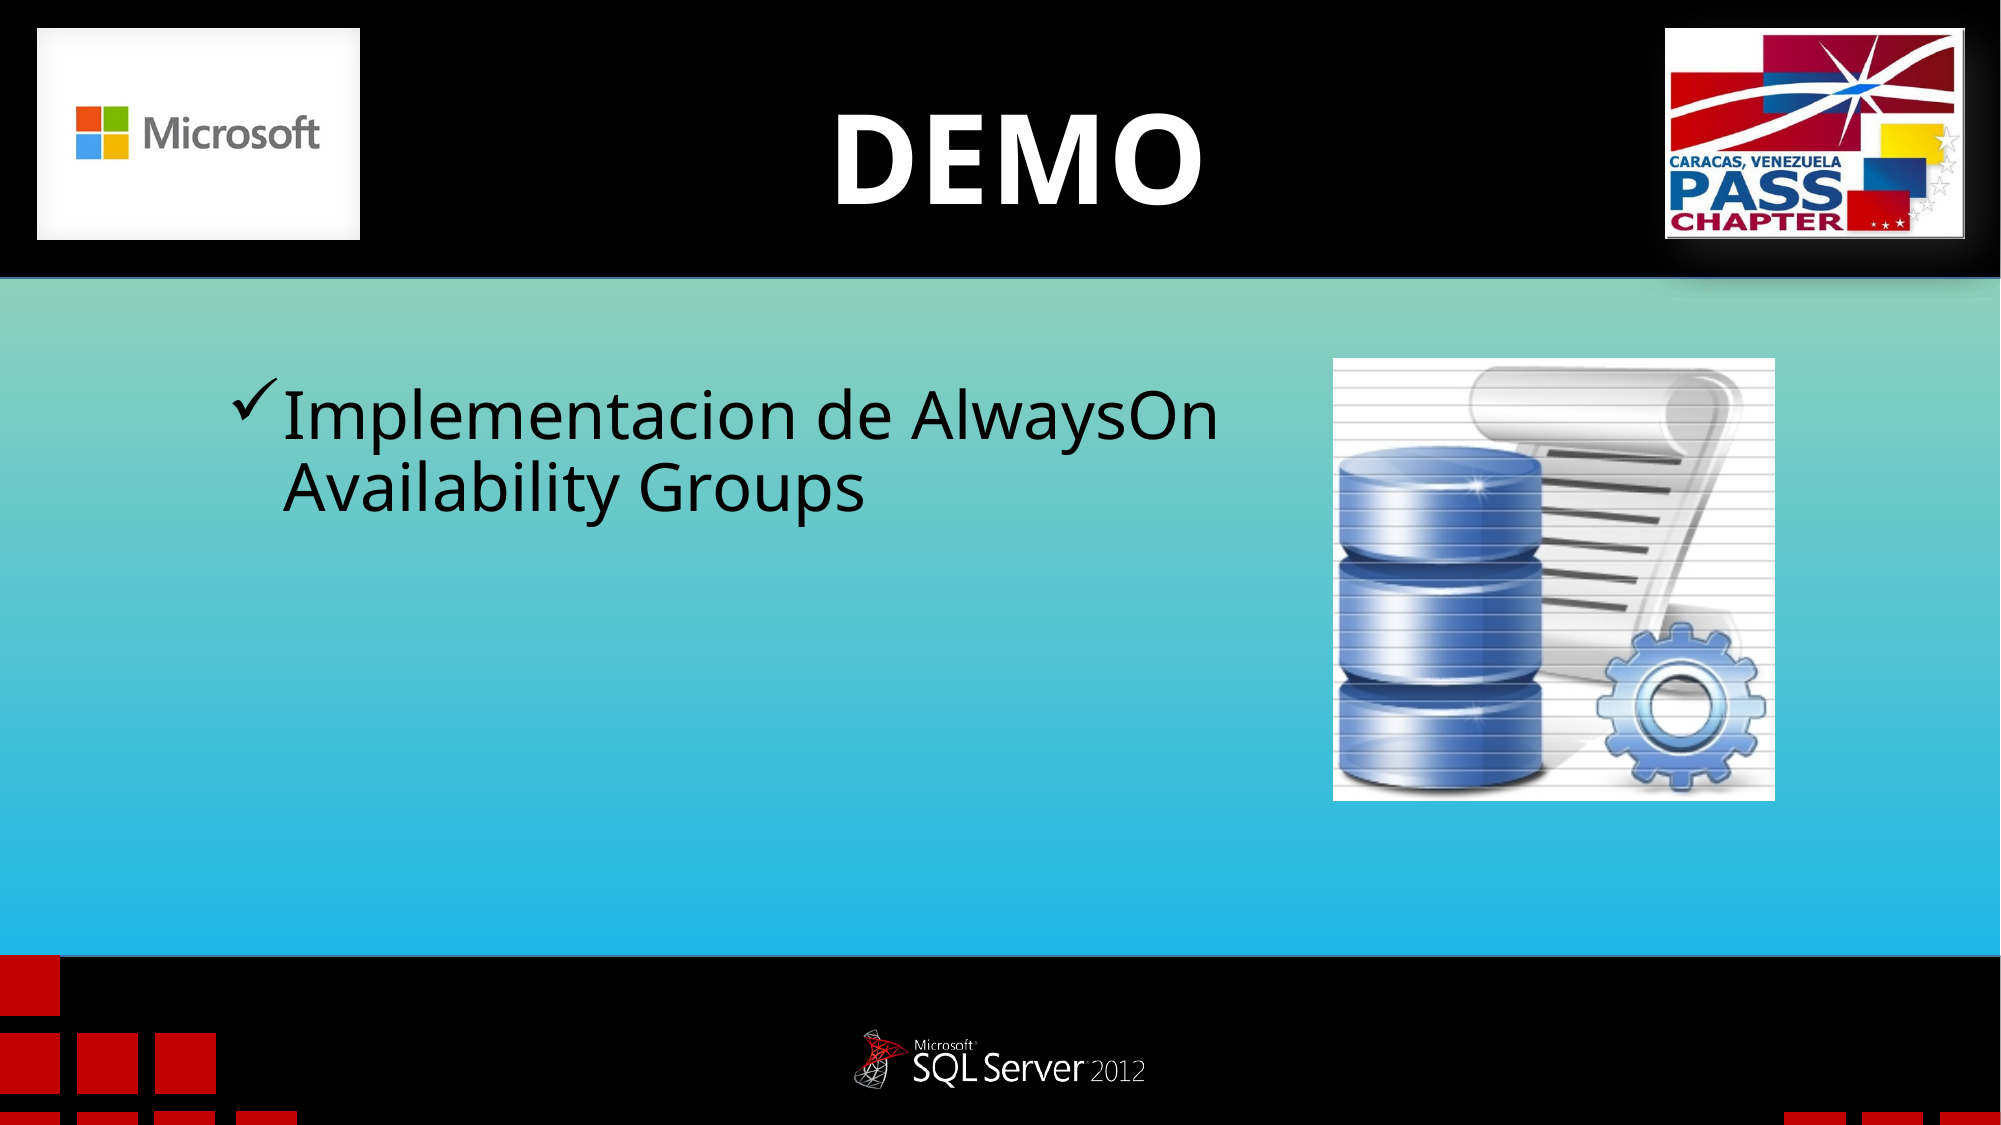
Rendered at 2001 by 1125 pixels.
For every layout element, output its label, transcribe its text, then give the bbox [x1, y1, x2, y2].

picture [1333, 358, 1775, 801]
picture [822, 959, 1178, 1125]
picture [1665, 28, 1965, 239]
text_box Implementacion de AlwaysOn Availability Groups [137, 284, 1353, 834]
text_box DEMO [406, 28, 1630, 240]
picture [37, 28, 360, 240]
